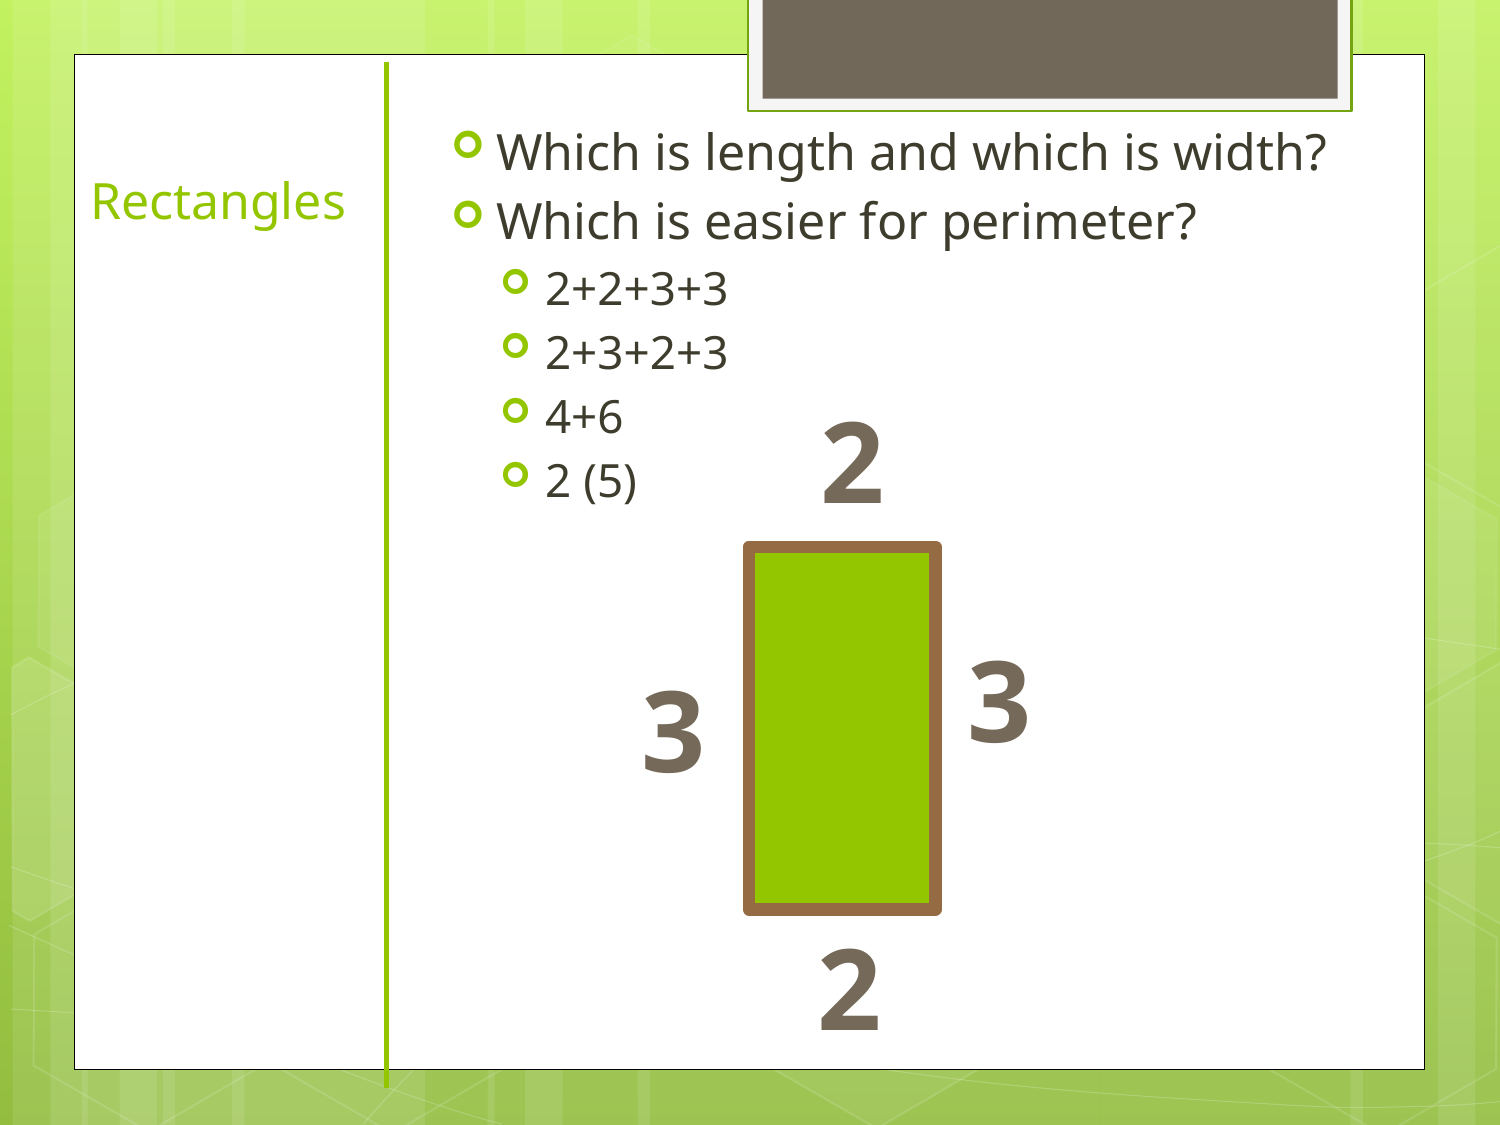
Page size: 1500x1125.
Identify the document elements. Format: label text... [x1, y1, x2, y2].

text_box 2 [805, 383, 901, 534]
title Rectangles [390, 137, 400, 238]
text_box 2 [802, 910, 898, 1061]
title Rectangles [75, 137, 382, 238]
list Which is length and which is width? Which is easier for perimeter? 2+2+3+3 2+3+2+3 4+6 2 (5) [425, 112, 1425, 1063]
text_box 3 [625, 652, 721, 803]
text_box [748, 546, 937, 911]
text_box 3 [952, 622, 1047, 773]
